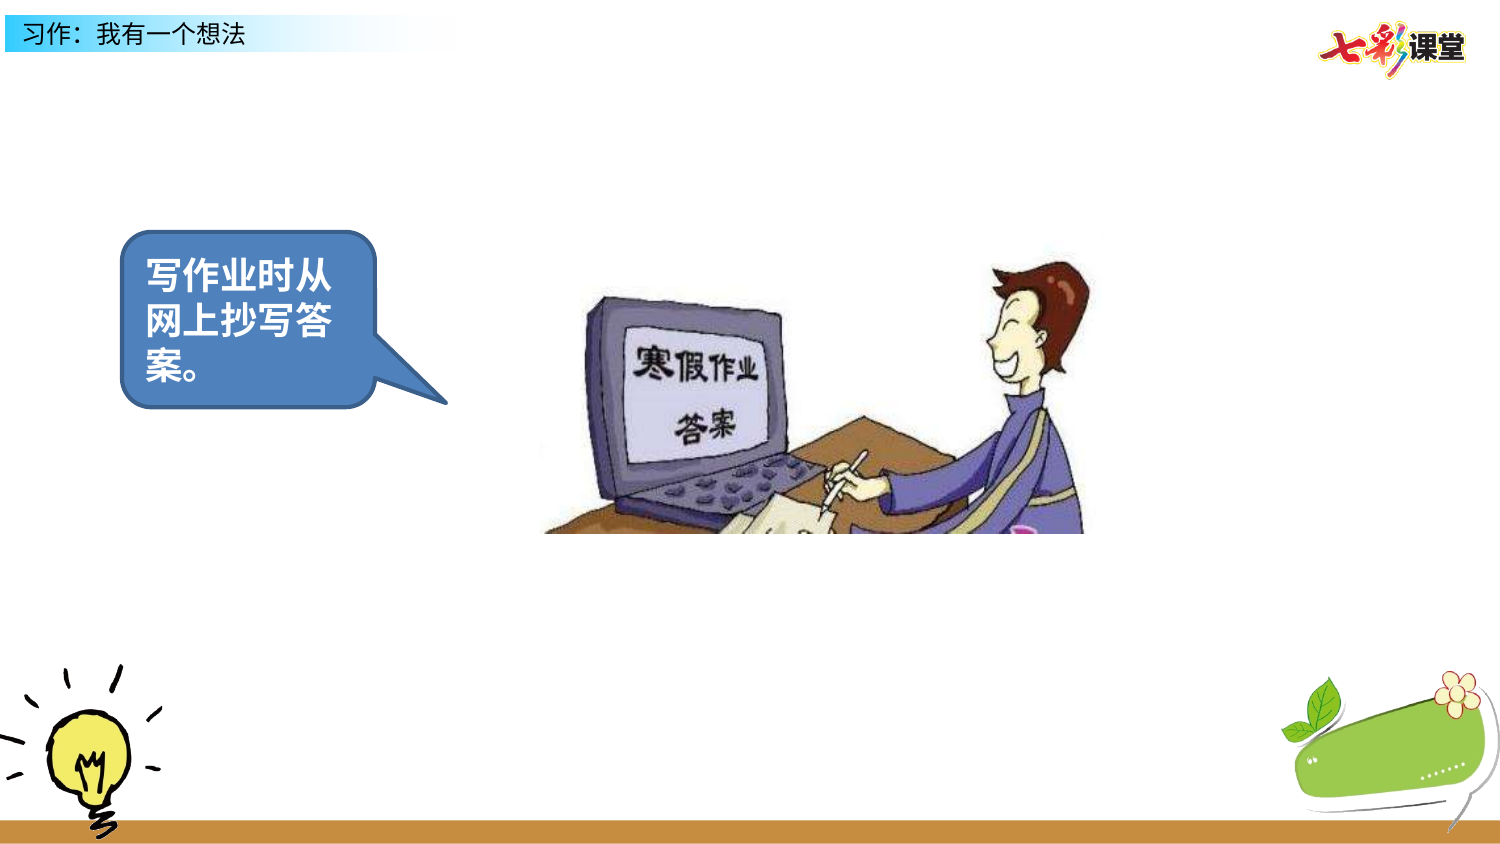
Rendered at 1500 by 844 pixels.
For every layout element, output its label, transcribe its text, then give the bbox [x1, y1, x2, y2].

picture [1277, 671, 1500, 833]
picture [1316, 20, 1468, 80]
picture [0, 653, 178, 844]
picture [539, 231, 1103, 535]
text_box 写作业时从网上抄写答案。 [119, 229, 448, 410]
